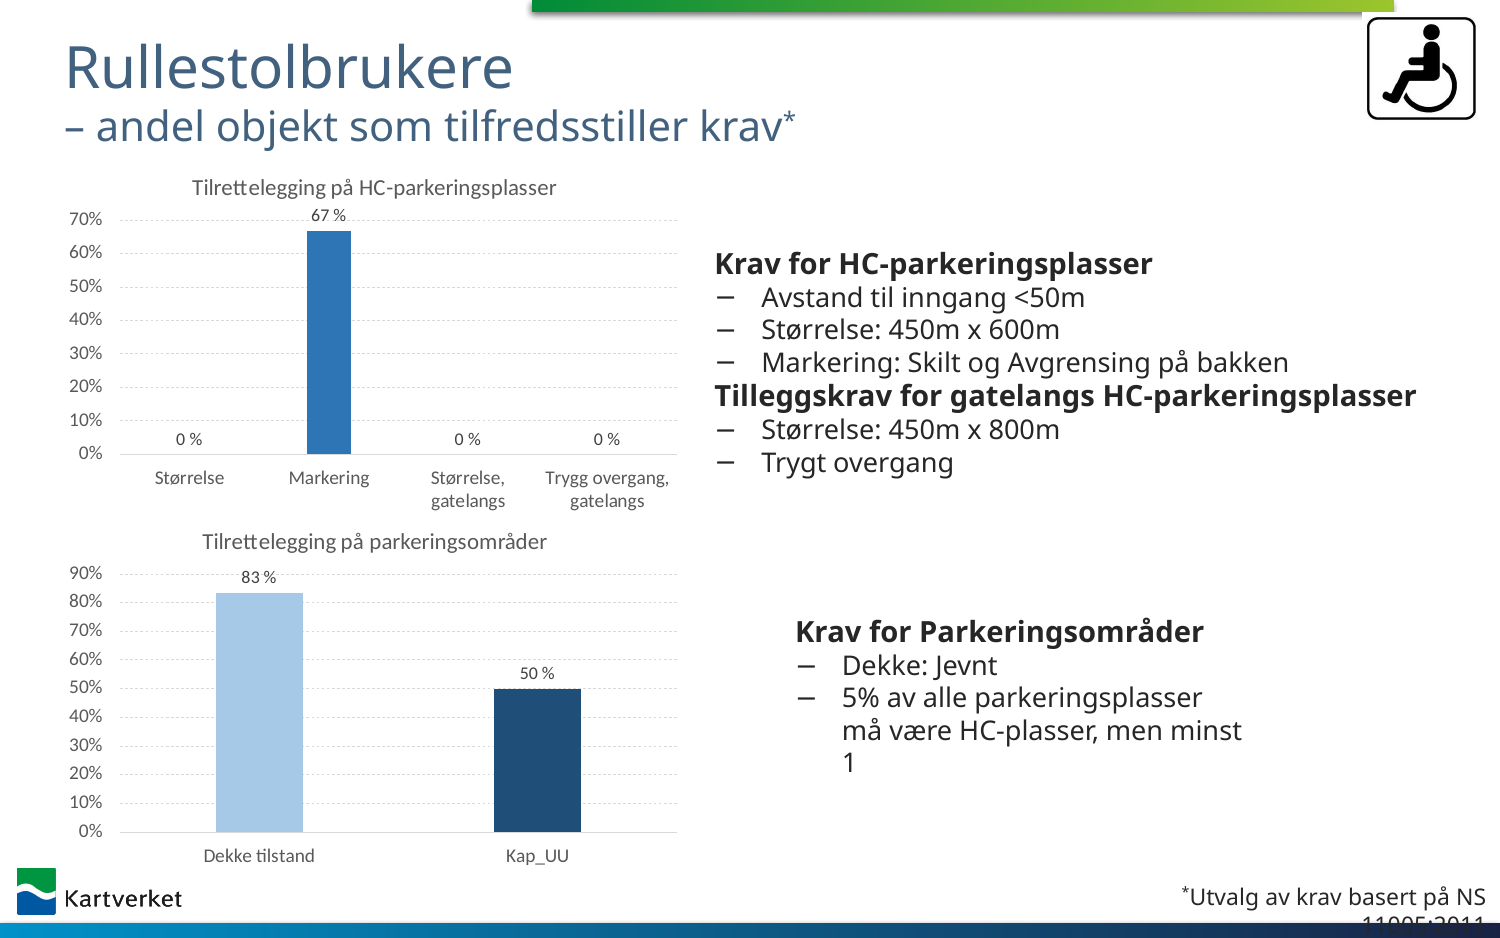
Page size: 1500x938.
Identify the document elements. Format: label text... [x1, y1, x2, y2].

text_box Krav for Parkeringsområder Dekke: Jevnt 5% av alle parkeringsplasser må være HC-plasser, men minst 1 [780, 605, 1261, 786]
text_box *Utvalg av krav basert på NS 11005:2011 [1068, 873, 1500, 938]
picture [62, 520, 688, 874]
picture [1362, 12, 1481, 126]
text_box Krav for HC-parkeringsplasser Avstand til inngang <50m Størrelse: 450m x 600m Markering: Skilt og Avgrensing på bakken Tilleggskrav for gatelangs HC-parkeringsplasser Størrelse: 450m x 800m Trygt overgang [699, 237, 1433, 485]
text_box Rullestolbrukere – andel objekt som tilfredsstiller krav* [49, 25, 1431, 158]
picture [62, 166, 688, 519]
